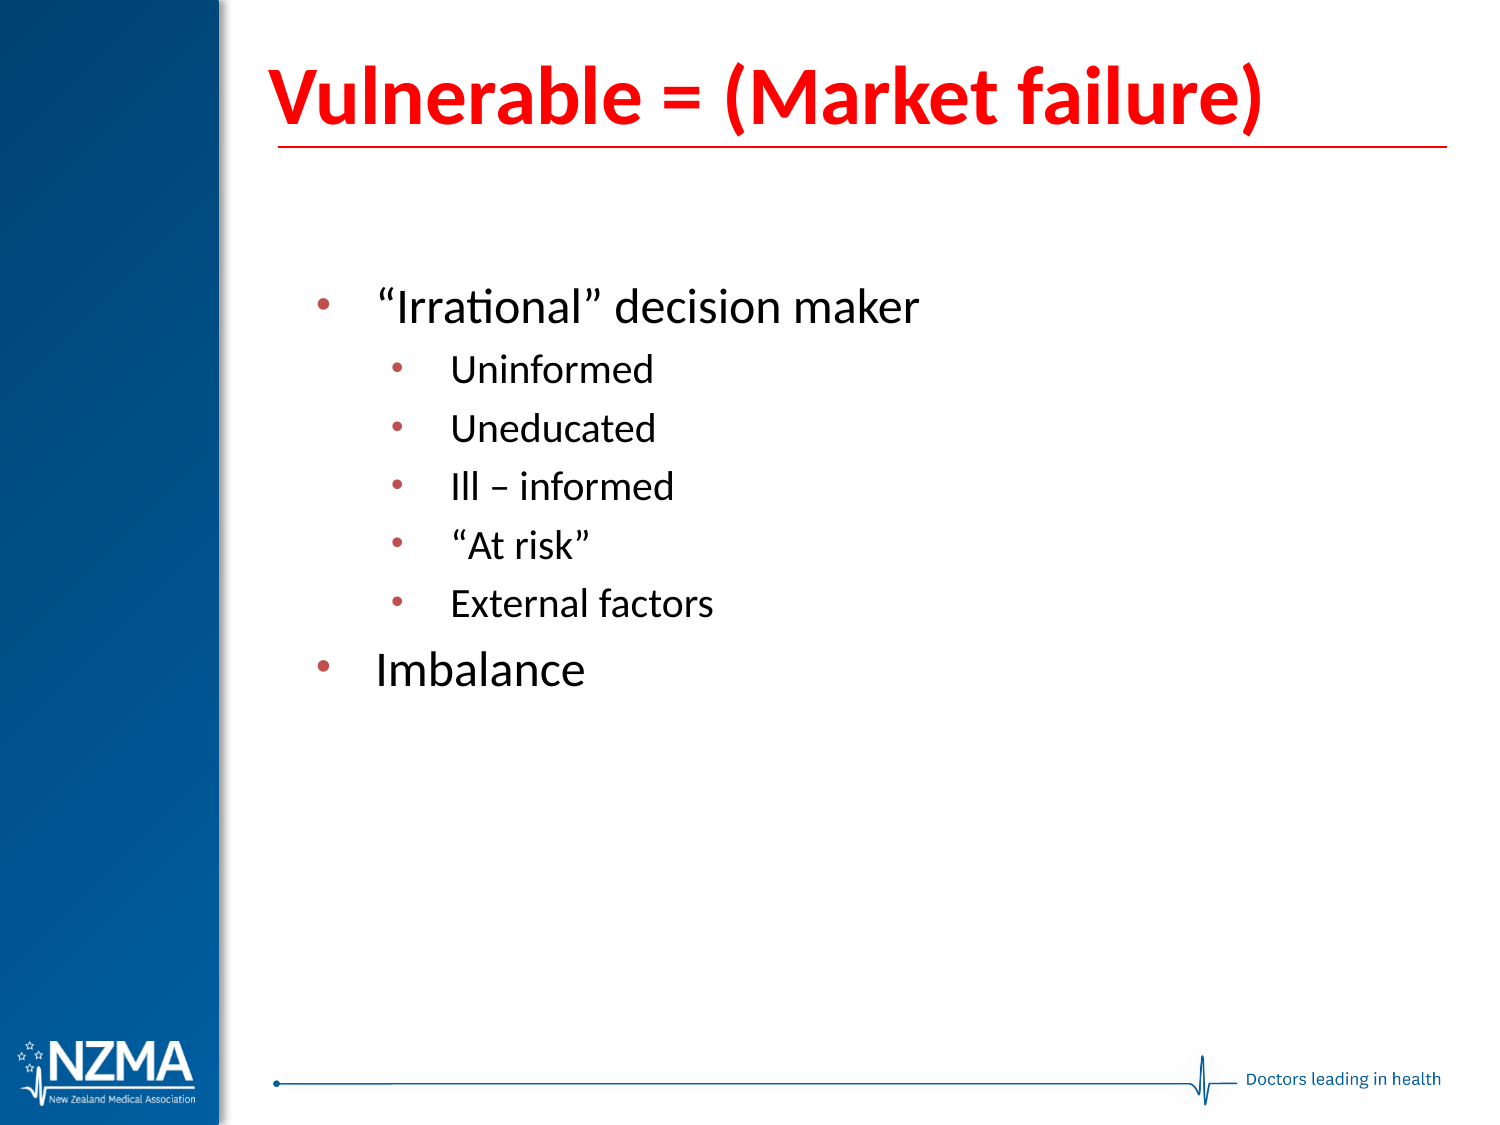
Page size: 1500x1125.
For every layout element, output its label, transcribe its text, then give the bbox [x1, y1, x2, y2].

text_box “Irrational” decision maker Uninformed Uneducated Ill – informed “At risk” External factors Imbalance [301, 196, 1471, 929]
text_box Vulnerable = (Market failure) [254, 32, 1306, 149]
picture [17, 1041, 196, 1107]
text_box [0, 0, 220, 1125]
picture [241, 1022, 1448, 1107]
